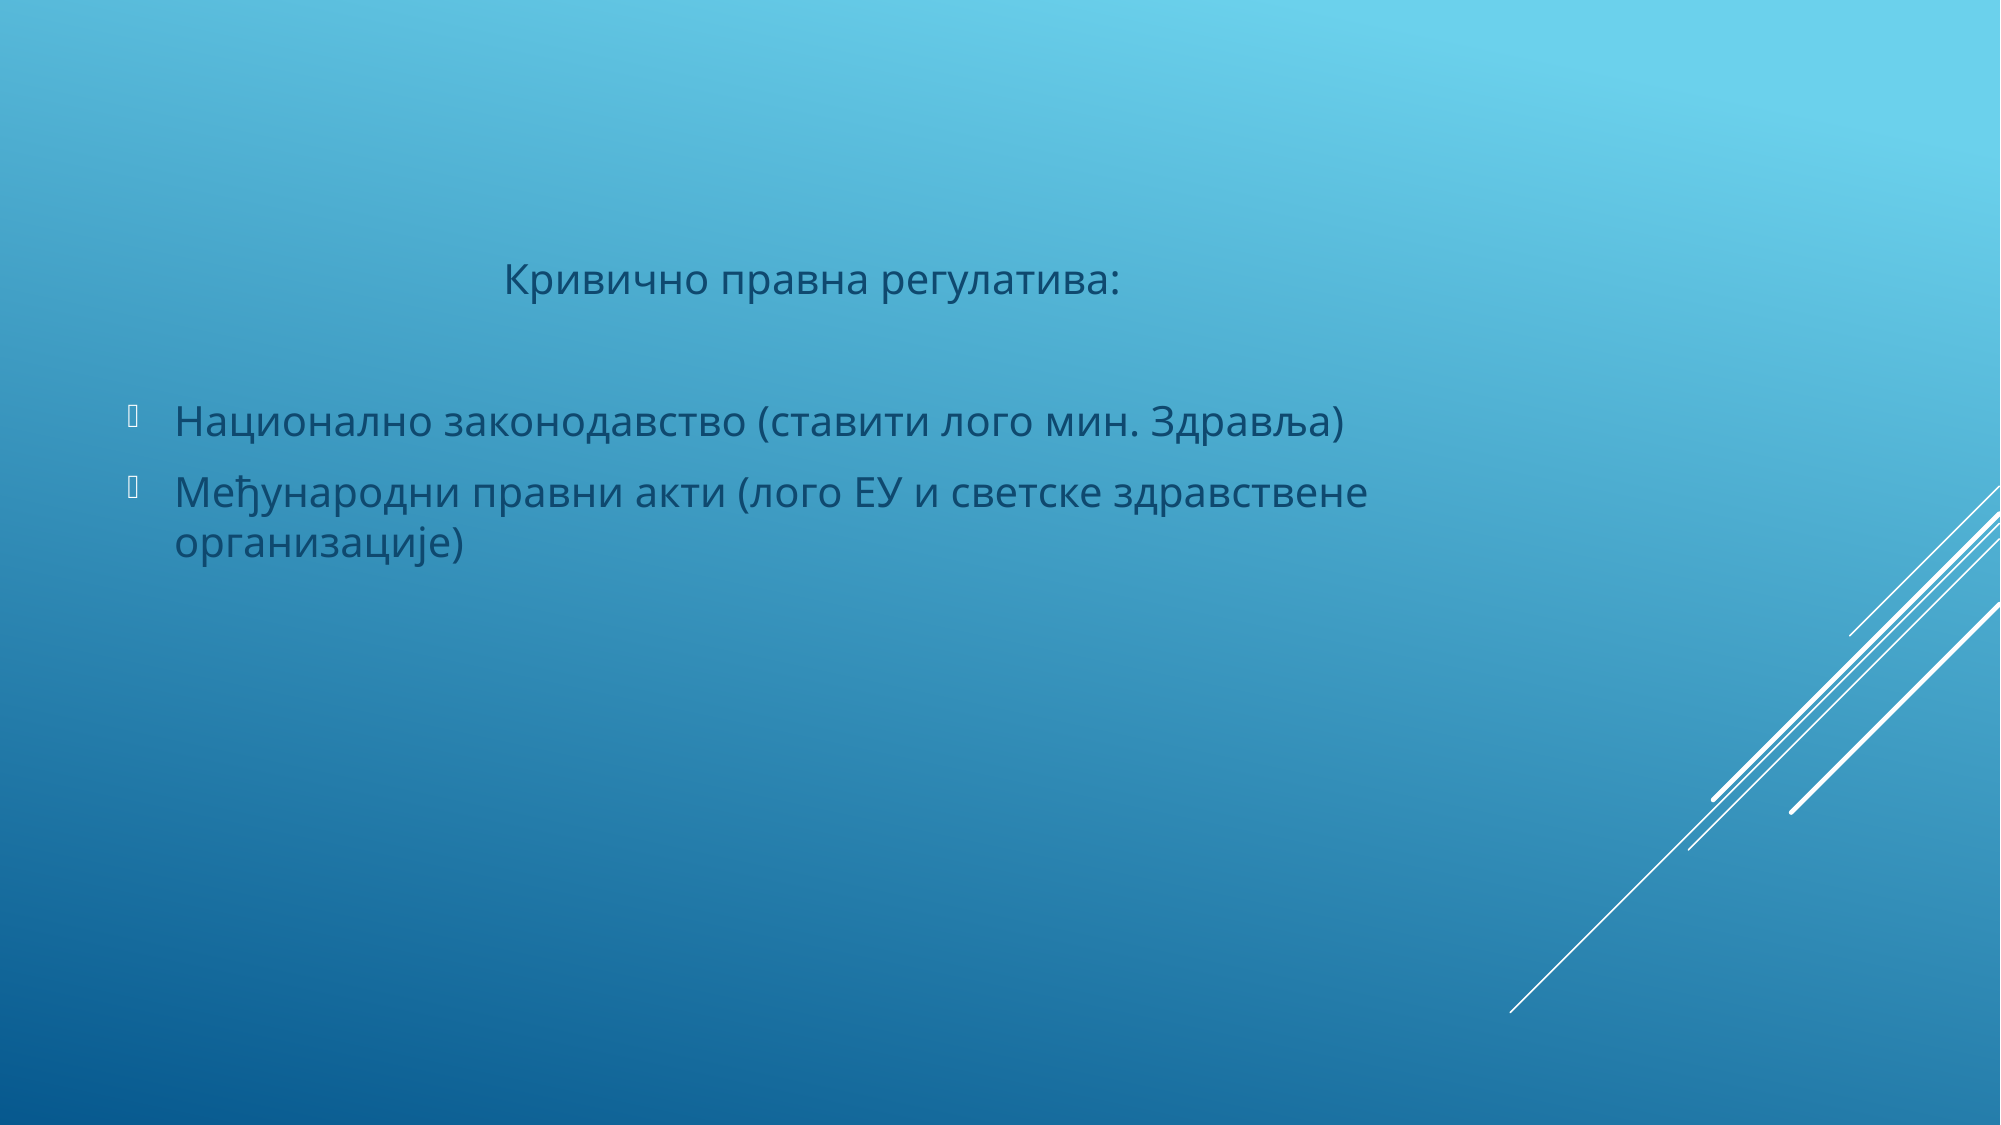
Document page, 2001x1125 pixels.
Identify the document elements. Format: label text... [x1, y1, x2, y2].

list Кривично правна регулатива: Национално законодавство (ставити лого мин. Здравља) Међународни правни акти (лого ЕУ и светске здравствене организације) [112, 112, 1513, 706]
